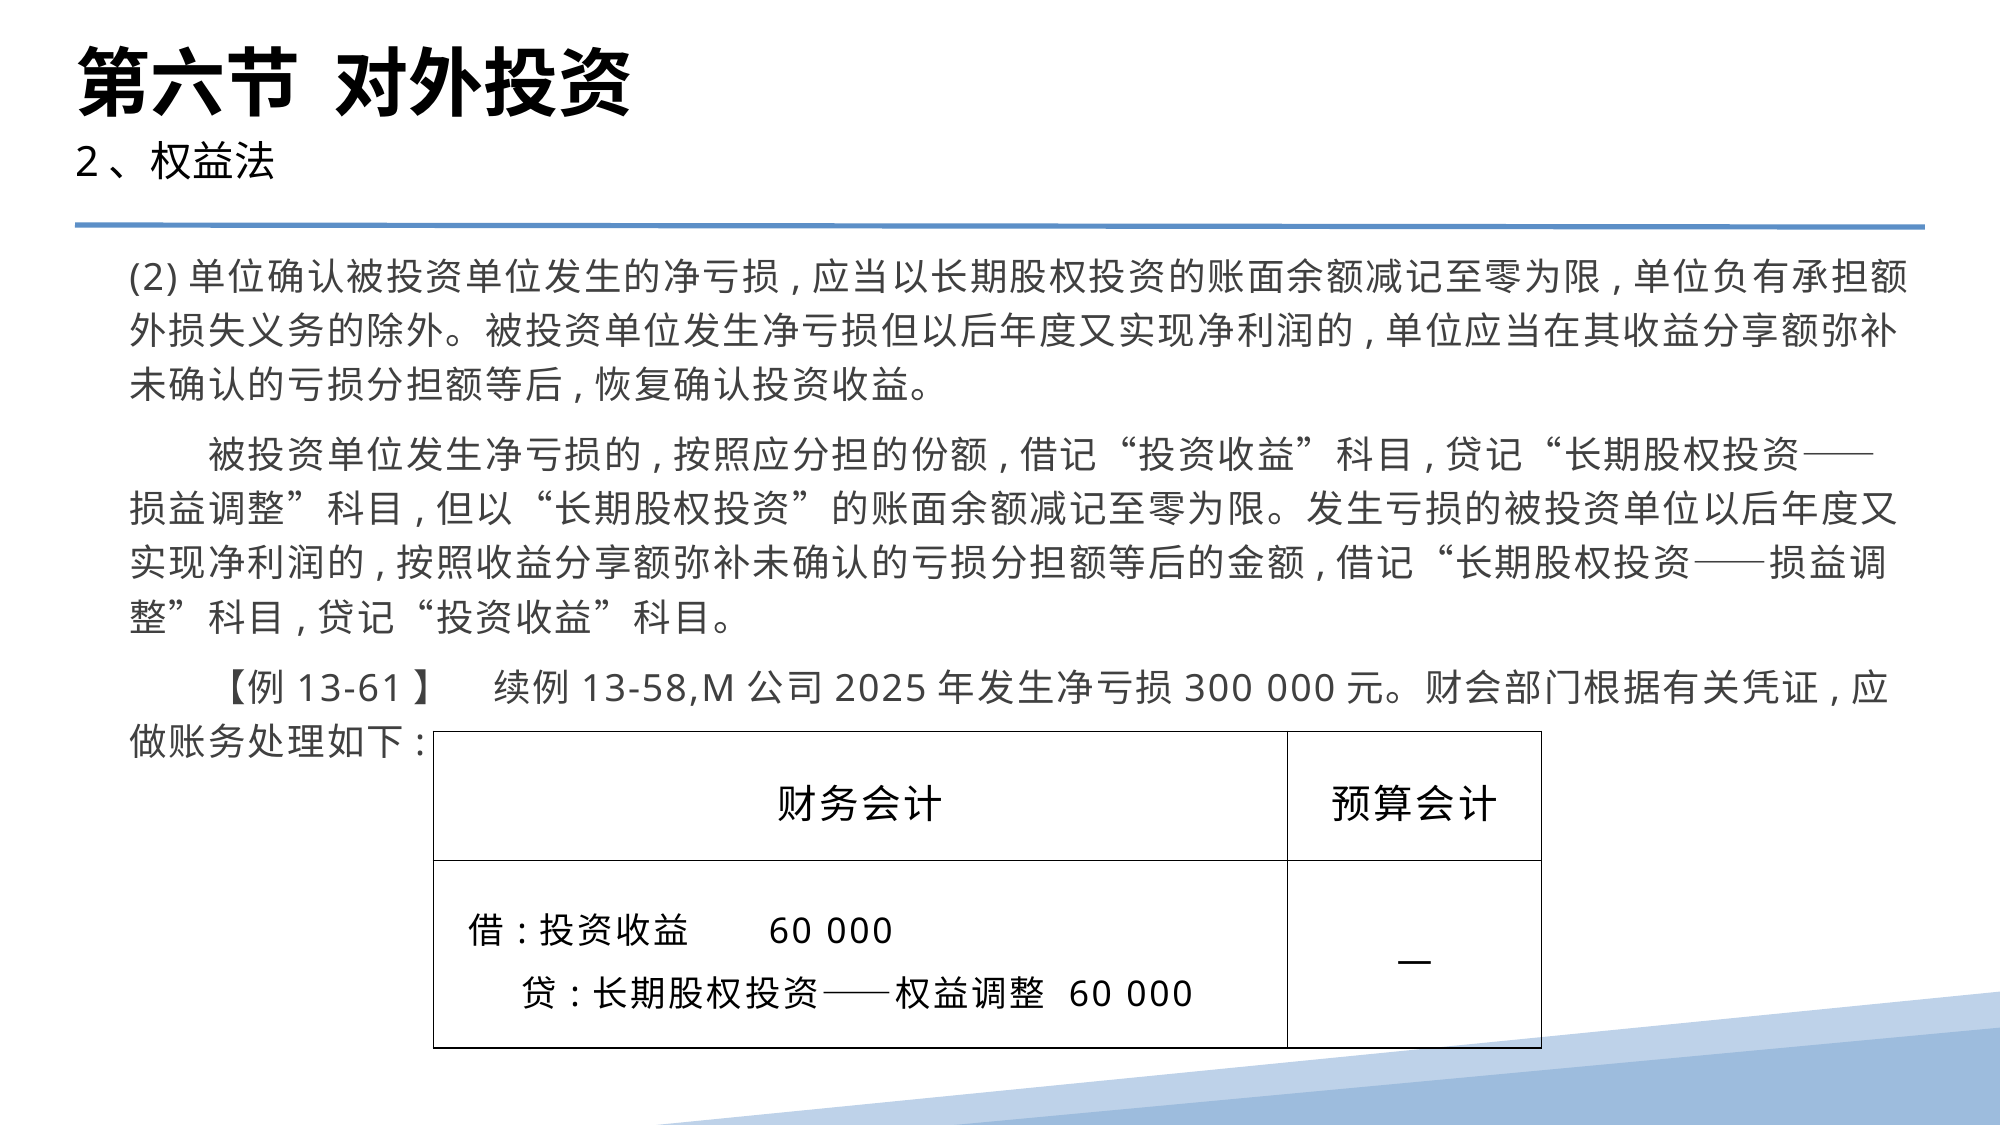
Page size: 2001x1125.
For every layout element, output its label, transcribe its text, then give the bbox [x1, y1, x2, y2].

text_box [74, 224, 1925, 228]
text_box (2)单位确认被投资单位发生的净亏损,应当以长期股权投资的账面余额减记至零为限,单位负有承担额外损失义务的除外。被投资单位发生净亏损但以后年度又实现净利润的,单位应当在其收益分享额弥补未确认的亏损分担额等后,恢复确认投资收益。 被投资单位发生净亏损的,按照应分担的份额,借记“投资收益”科目,贷记“长期股权投资——损益调整”科目,但以“长期股权投资”的账面余额减记至零为限。发生亏损的被投资单位以后年度又实现净利润的,按照收益分享额弥补未确认的亏损分担额等后的金额,借记“长期股权投资——损益调整”科目,贷记“投资收益”科目。 【例13-61】 续例13-58,M公司2025年发生净亏损300 000元。财会部门根据有关凭证,应做账务处理如下: [118, 239, 1925, 768]
table_header 预算会计 [1288, 732, 1541, 860]
text_box 2、权益法 [75, 124, 1925, 200]
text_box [656, 991, 2000, 1125]
text_box 第六节 对外投资 [75, 24, 1925, 124]
table_cell 借:投资收益 60 000 贷:长期股权投资——权益调整 60 000 [434, 861, 1287, 1047]
table_cell — [1288, 861, 1541, 991]
table_header 财务会计 [434, 732, 1287, 860]
